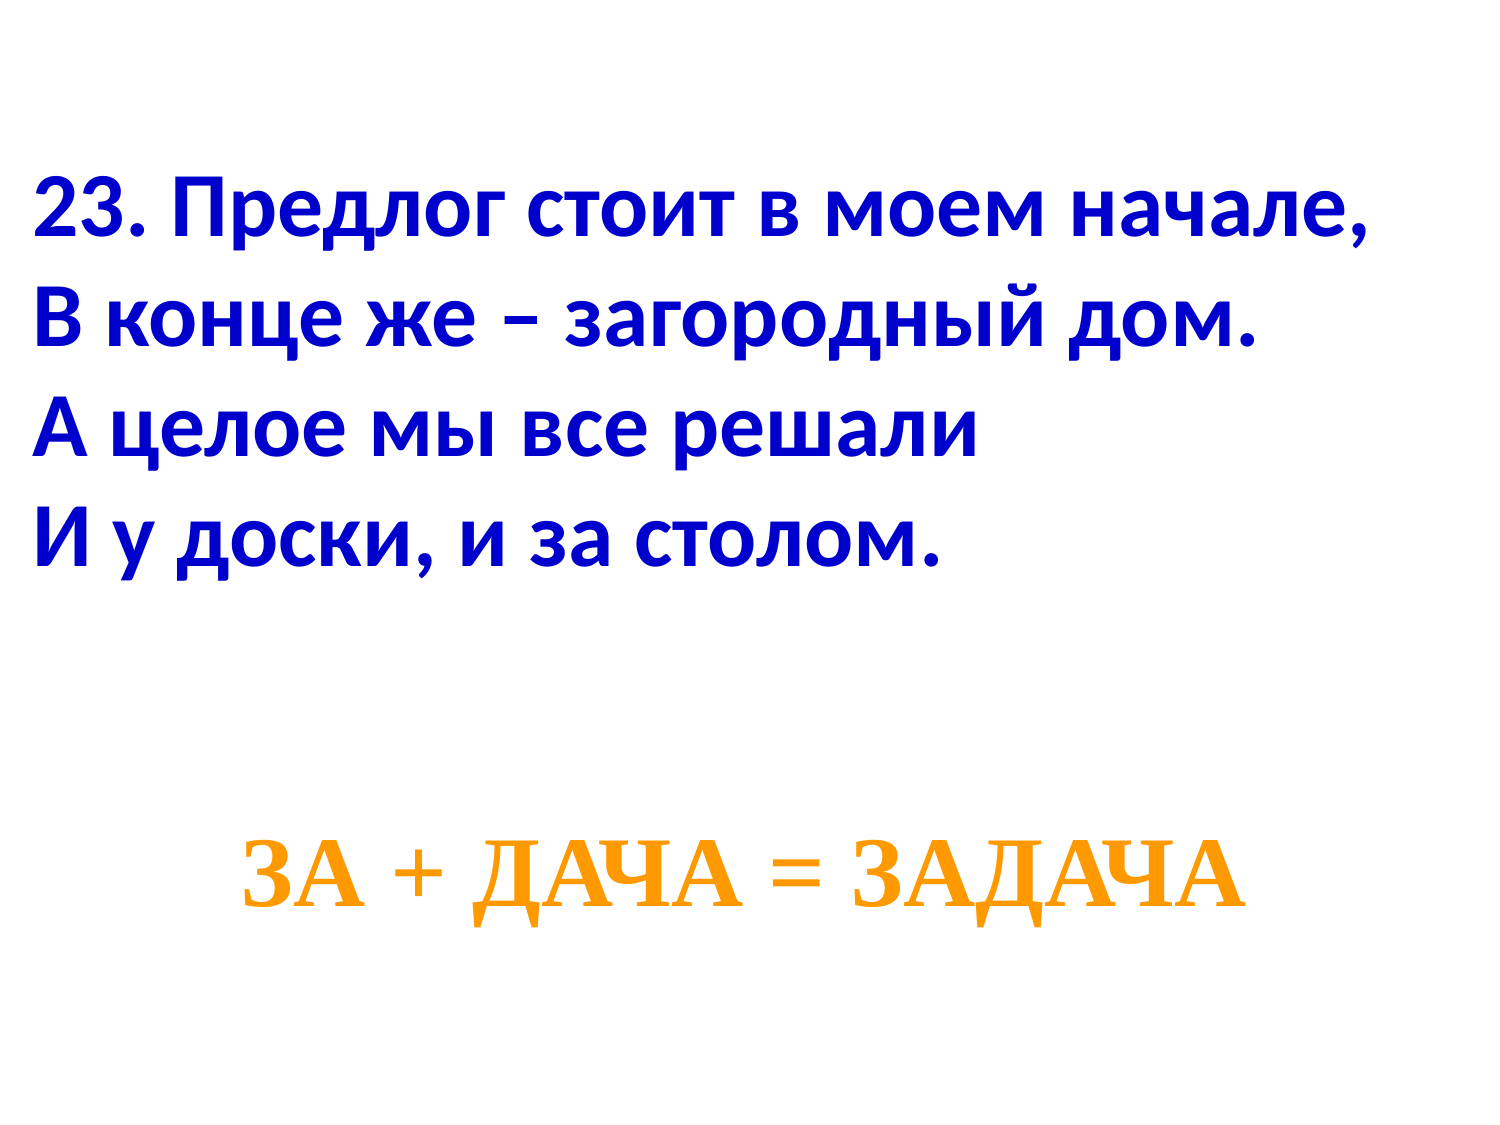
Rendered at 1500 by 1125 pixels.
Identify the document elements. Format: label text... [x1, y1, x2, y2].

text_box 23. Предлог стоит в моем начале, В конце же – загородный дом. А целое мы все решали И у доски, и за столом. [17, 137, 1471, 592]
text_box ЗА + ДАЧА = ЗАДАЧА [53, 798, 1436, 934]
